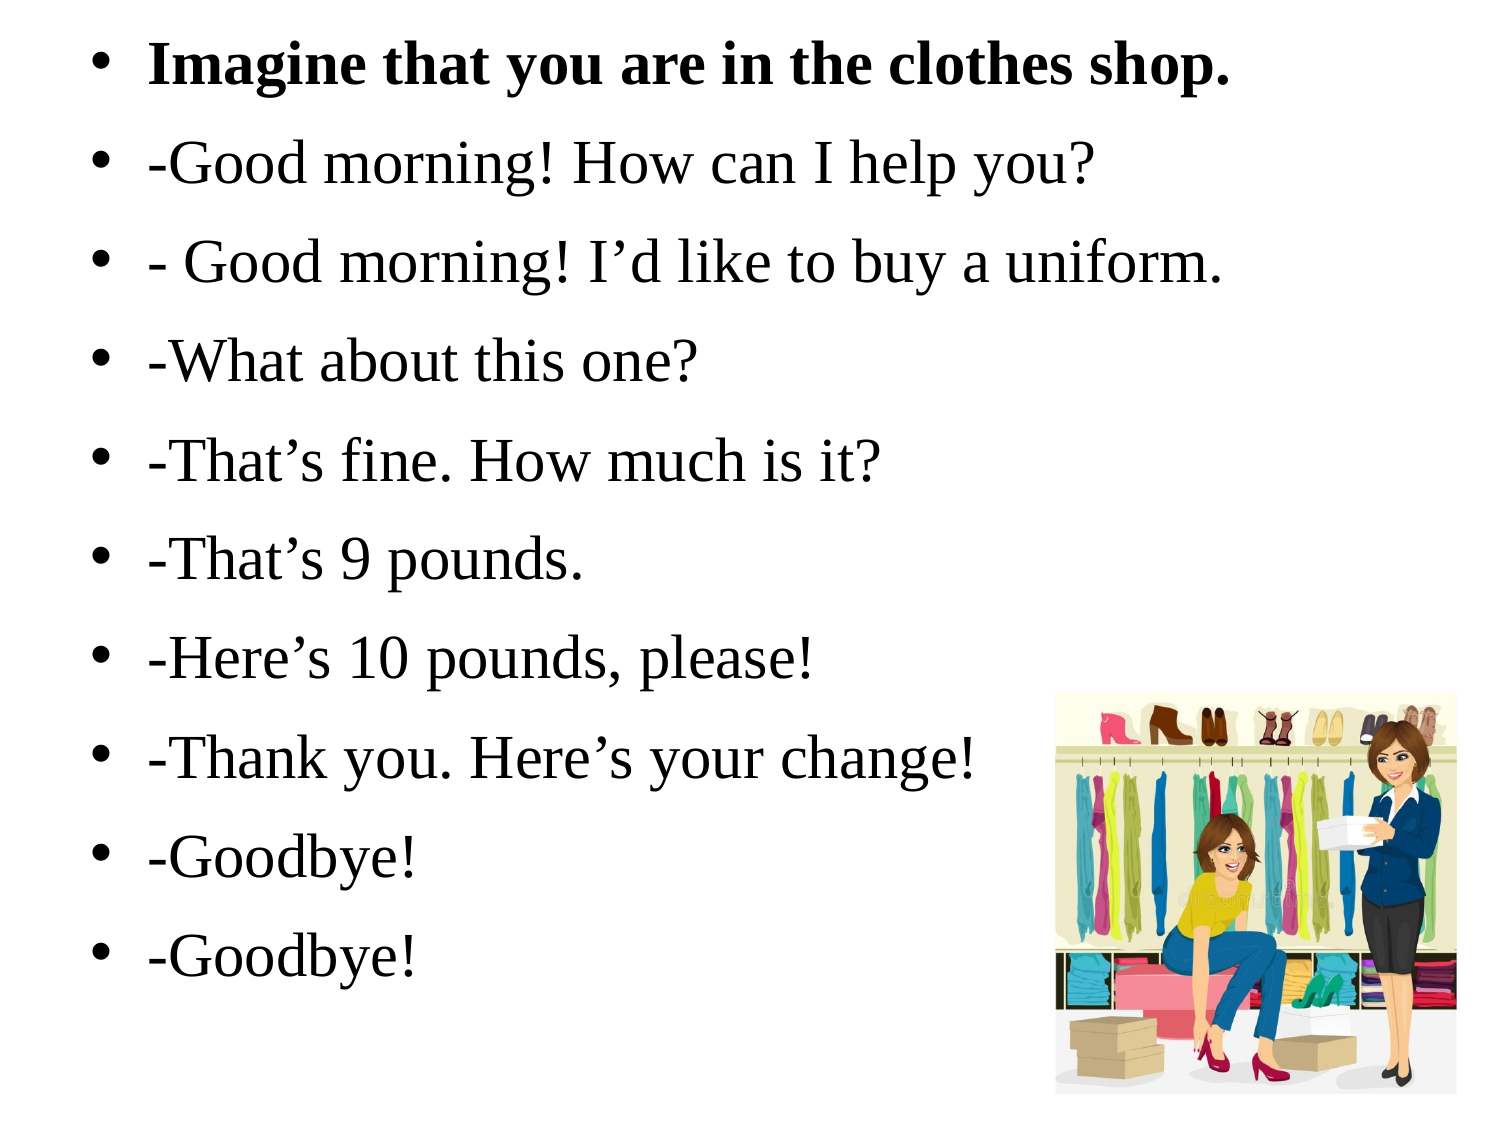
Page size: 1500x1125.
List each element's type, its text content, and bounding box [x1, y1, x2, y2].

picture [1054, 692, 1457, 1094]
list Imagine that you are in the clothes shop. -Good morning! How can I help you? - Good morning! I’d like to buy a uniform. -What about this one? -That’s fine. How much is it? -That’s 9 pounds. -Here’s 10 pounds, please! -Thank you. Here’s your change! -Goodbye! -Goodbye! [75, 66, 1425, 1005]
